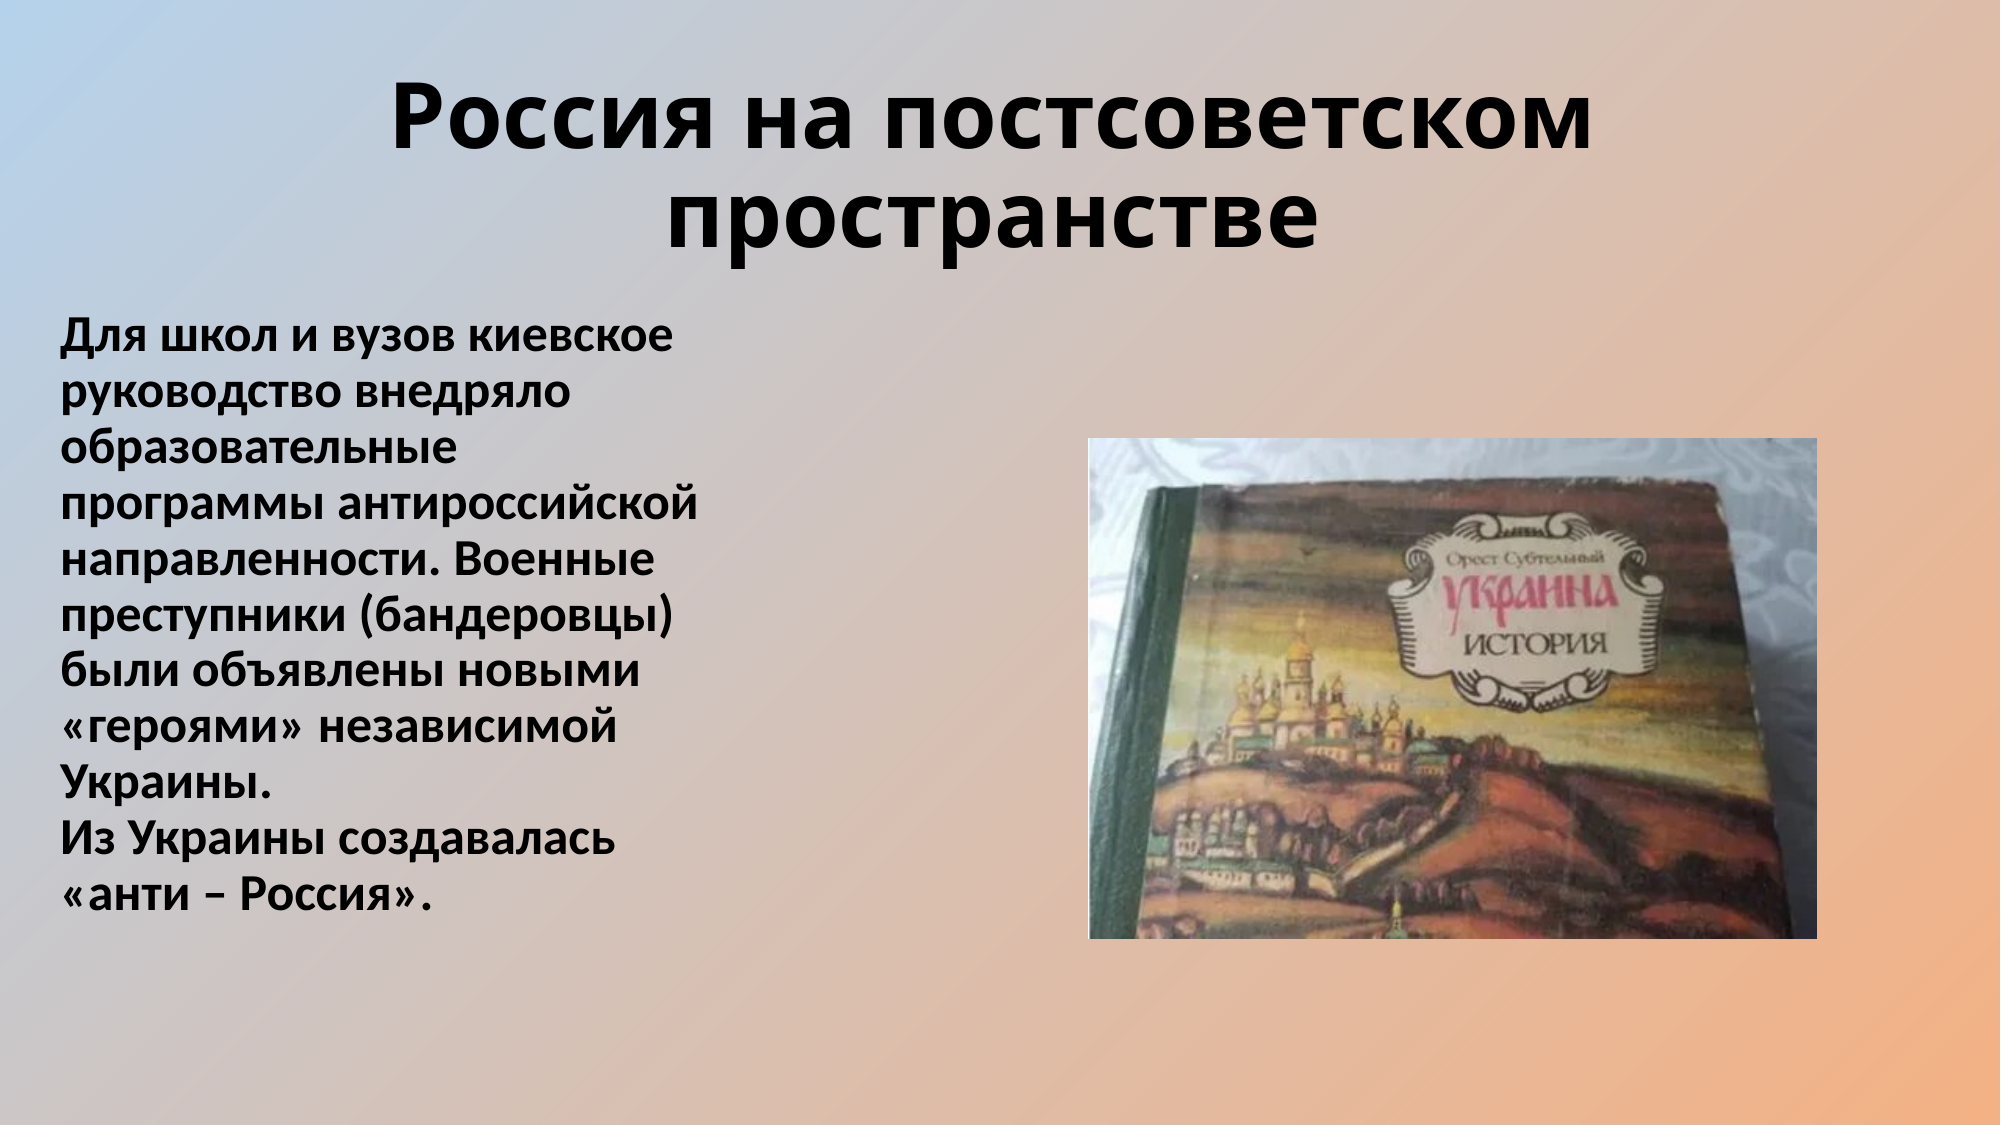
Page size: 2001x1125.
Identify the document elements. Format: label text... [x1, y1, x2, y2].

list Для школ и вузов киевское руководство внедряло образовательные программы антироссийской направленности. Военные преступники (бандеровцы) были объявлены новыми «героями» независимой Украины. Из Украины создавалась «анти – Россия». [45, 299, 749, 1078]
picture [1088, 438, 1817, 939]
title Россия на постсоветском пространстве [45, 59, 1941, 278]
